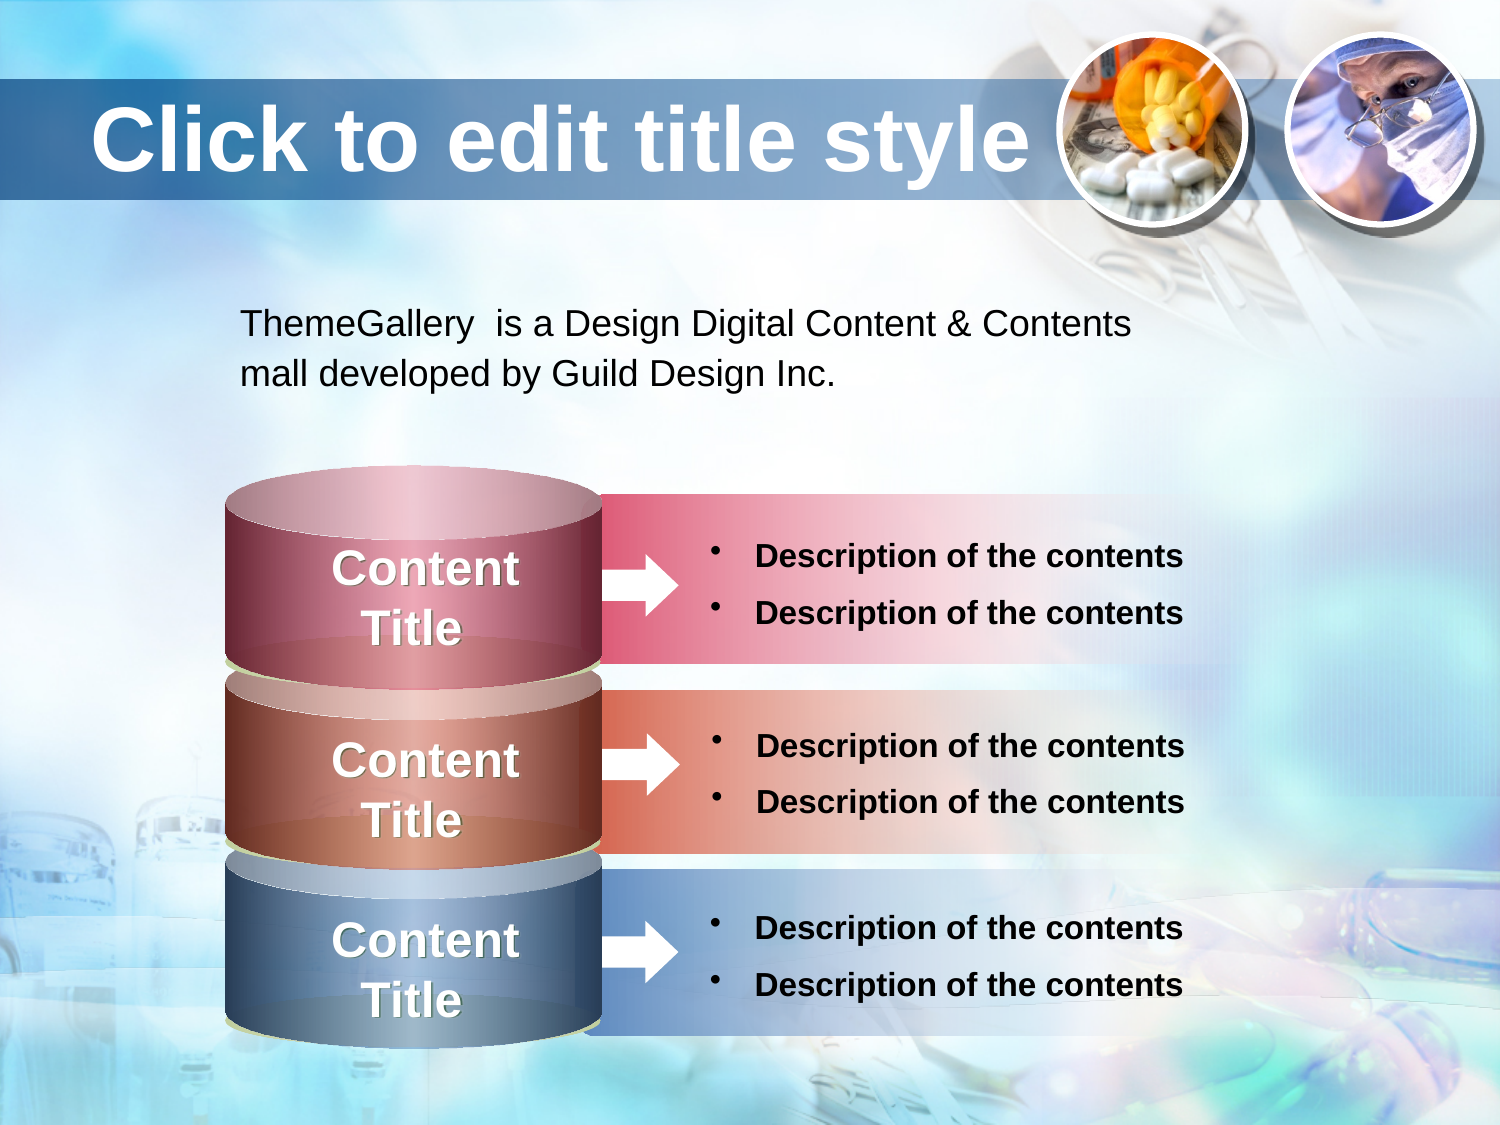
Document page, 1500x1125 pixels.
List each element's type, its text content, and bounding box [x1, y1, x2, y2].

picture [0, 0, 1500, 1125]
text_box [224, 465, 602, 690]
text_box [605, 920, 679, 984]
text_box Description of the contents Description of the contents [696, 716, 1288, 828]
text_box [224, 697, 602, 870]
title Click to edit title style [74, 40, 1051, 229]
text_box [605, 554, 679, 617]
text_box Description of the contents Description of the contents [695, 527, 1283, 639]
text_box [224, 877, 602, 1049]
text_box [605, 869, 1272, 1036]
text_box [605, 494, 1276, 664]
text_box Description of the contents Description of the contents [695, 899, 1271, 1011]
text_box ThemeGallery is a Design Digital Content & Contents mall developed by Guild Design Inc. [225, 287, 1225, 402]
text_box [605, 690, 1272, 854]
text_box [605, 733, 680, 796]
